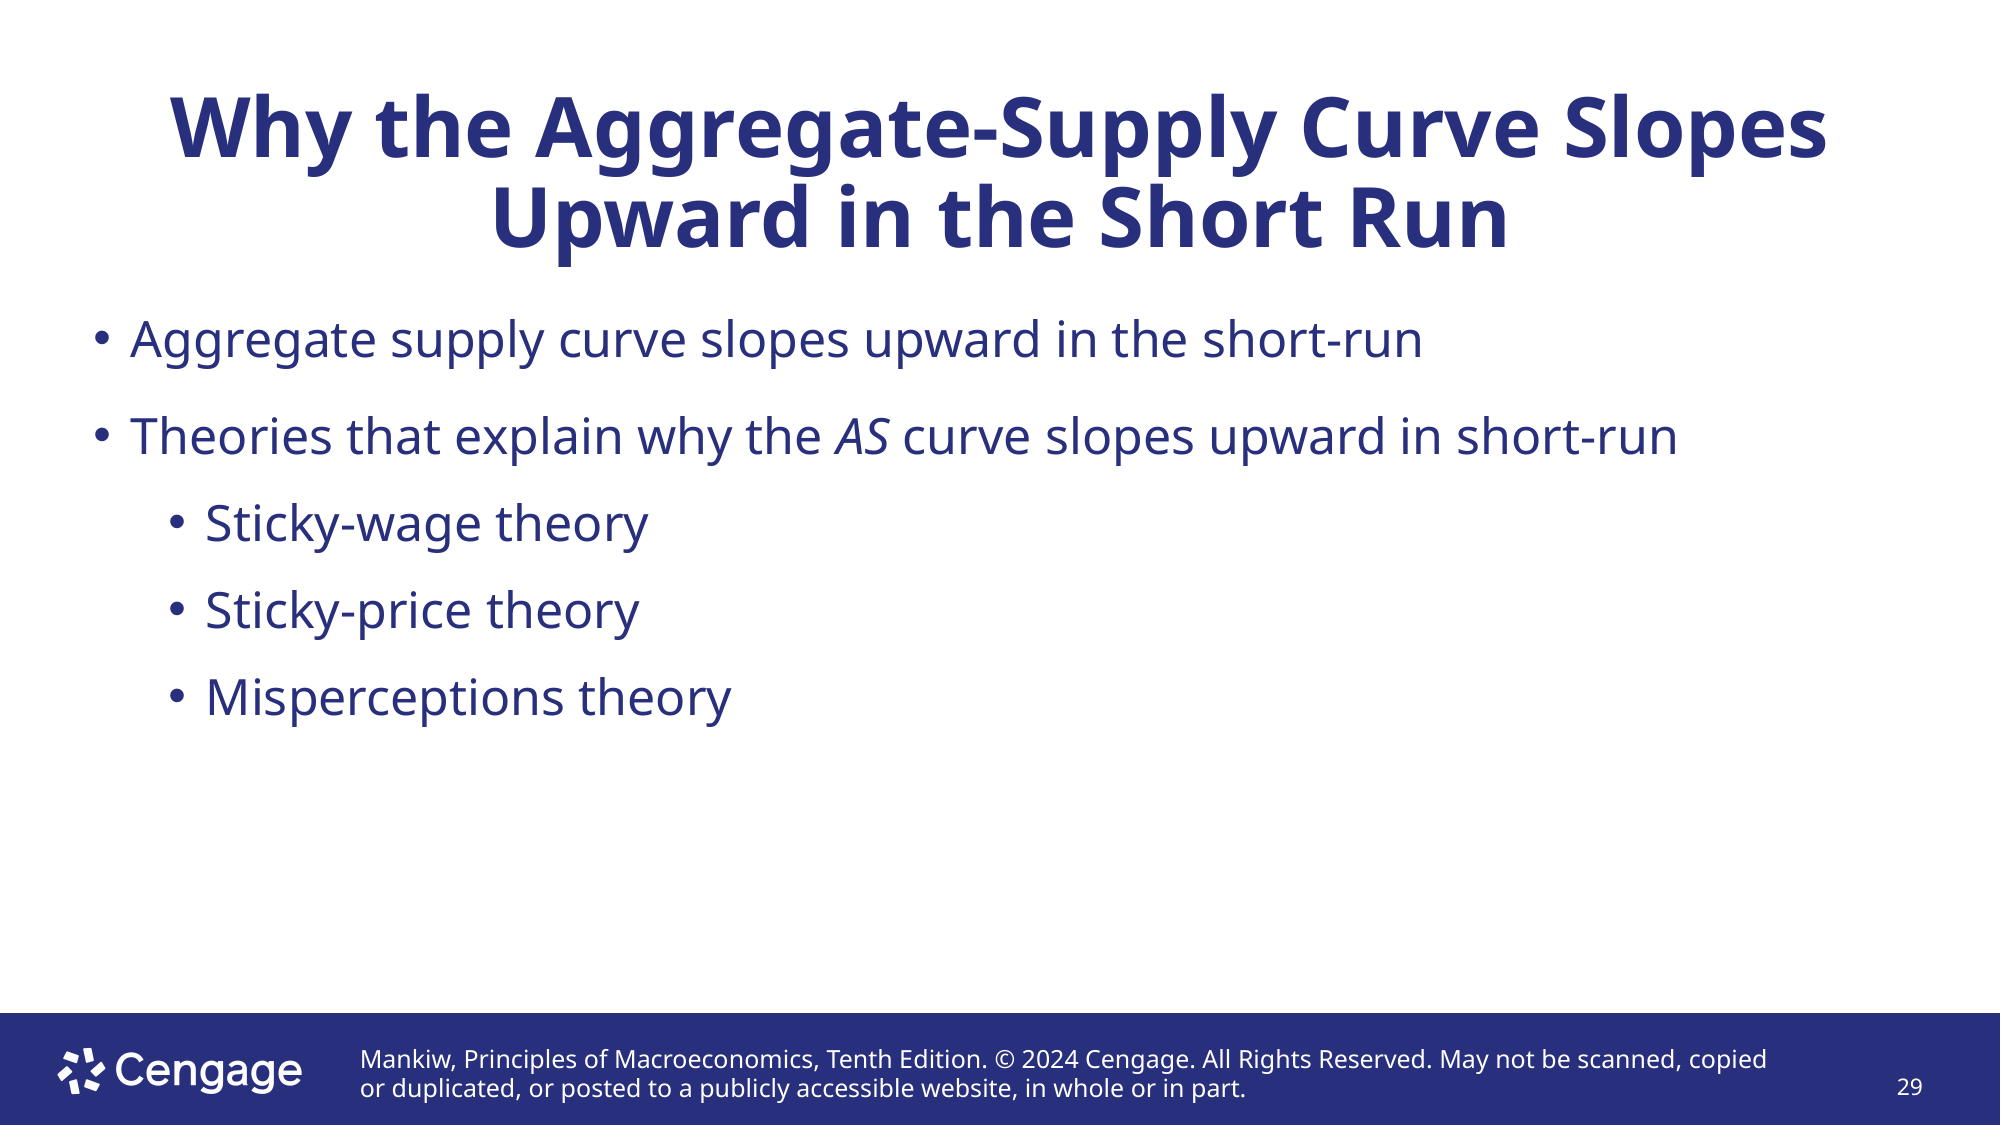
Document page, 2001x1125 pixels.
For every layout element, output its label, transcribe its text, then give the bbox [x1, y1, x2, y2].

title Why the Aggregate-Supply Curve Slopes Upward in the Short Run [78, 77, 1923, 278]
picture [30, 1020, 329, 1122]
list Aggregate supply curve slopes upward in the short-run Theories that explain why the AS curve slopes upward in short-run Sticky-wage theory Sticky-price theory Misperceptions theory [78, 299, 1923, 1014]
